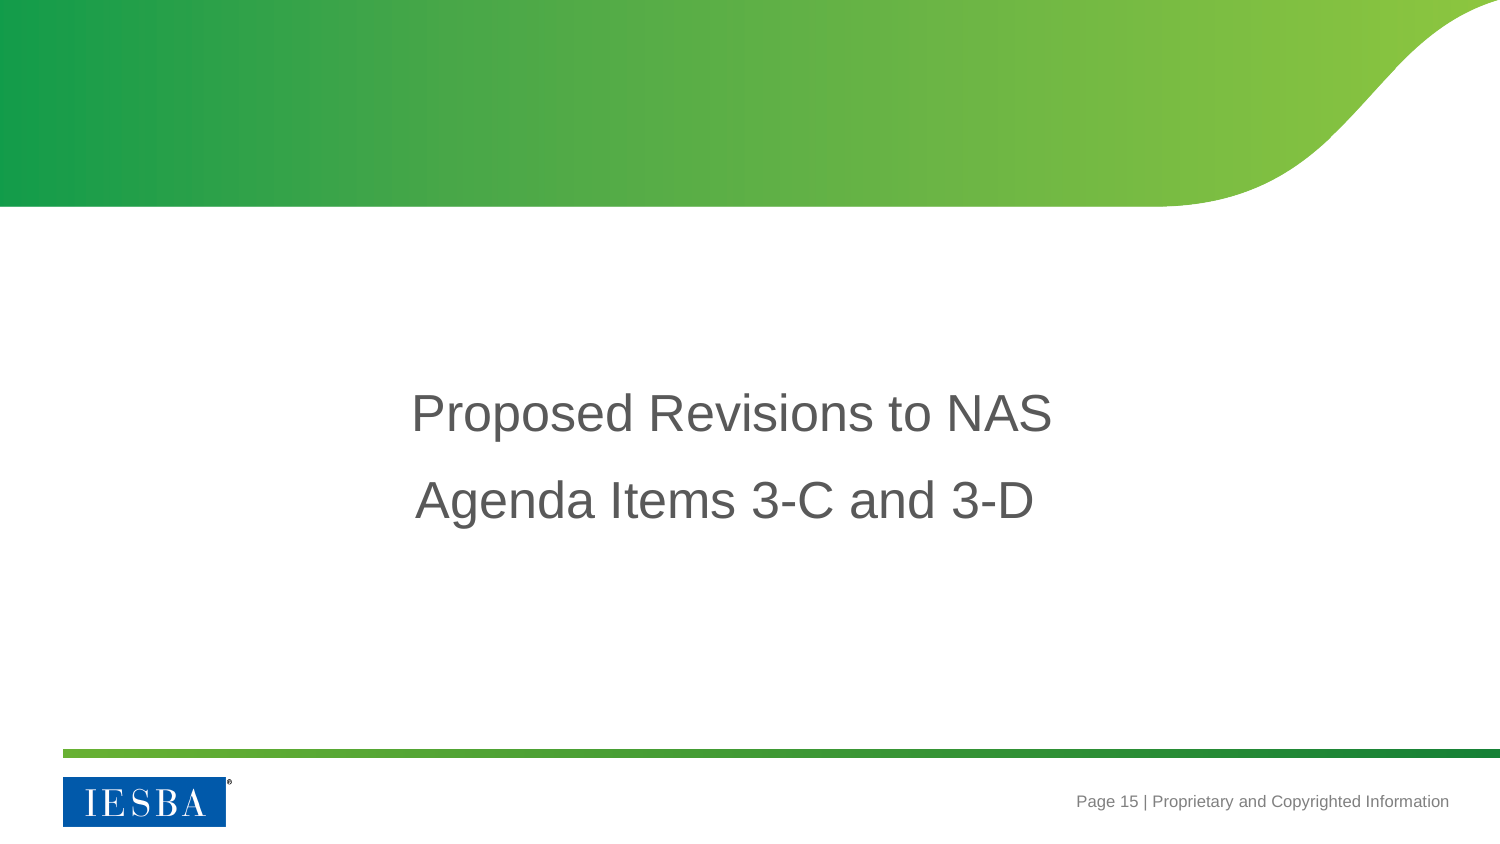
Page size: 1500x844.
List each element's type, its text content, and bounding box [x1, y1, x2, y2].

picture [0, 0, 1500, 207]
picture [63, 777, 232, 827]
text_box [50, 84, 1350, 150]
text_box Proposed Revisions to NAS Agenda Items 3-C and 3-D [0, 209, 1467, 735]
